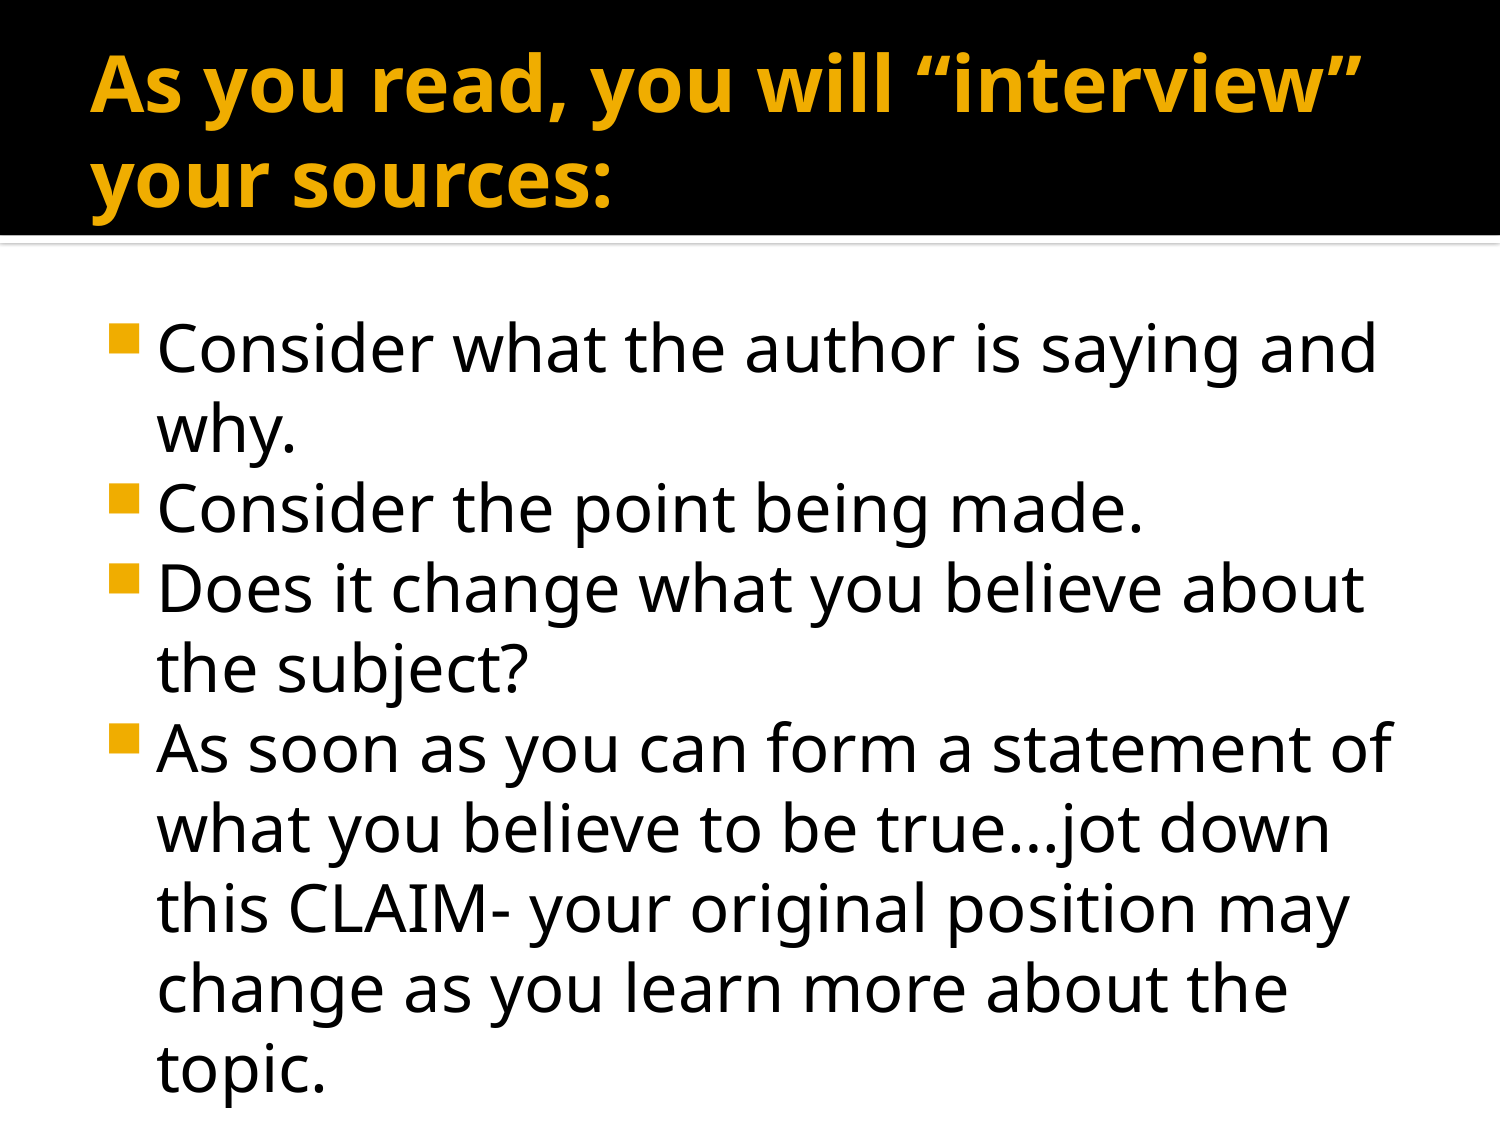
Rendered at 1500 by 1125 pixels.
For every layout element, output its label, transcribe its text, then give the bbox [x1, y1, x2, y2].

title As you read, you will “interview” your sources: [75, 25, 1425, 231]
list Consider what the author is saying and why. Consider the point being made. Does it change what you believe about the subject? As soon as you can form a statement of what you believe to be true…jot down this CLAIM- your original position may change as you learn more about the topic. [75, 291, 1425, 1050]
